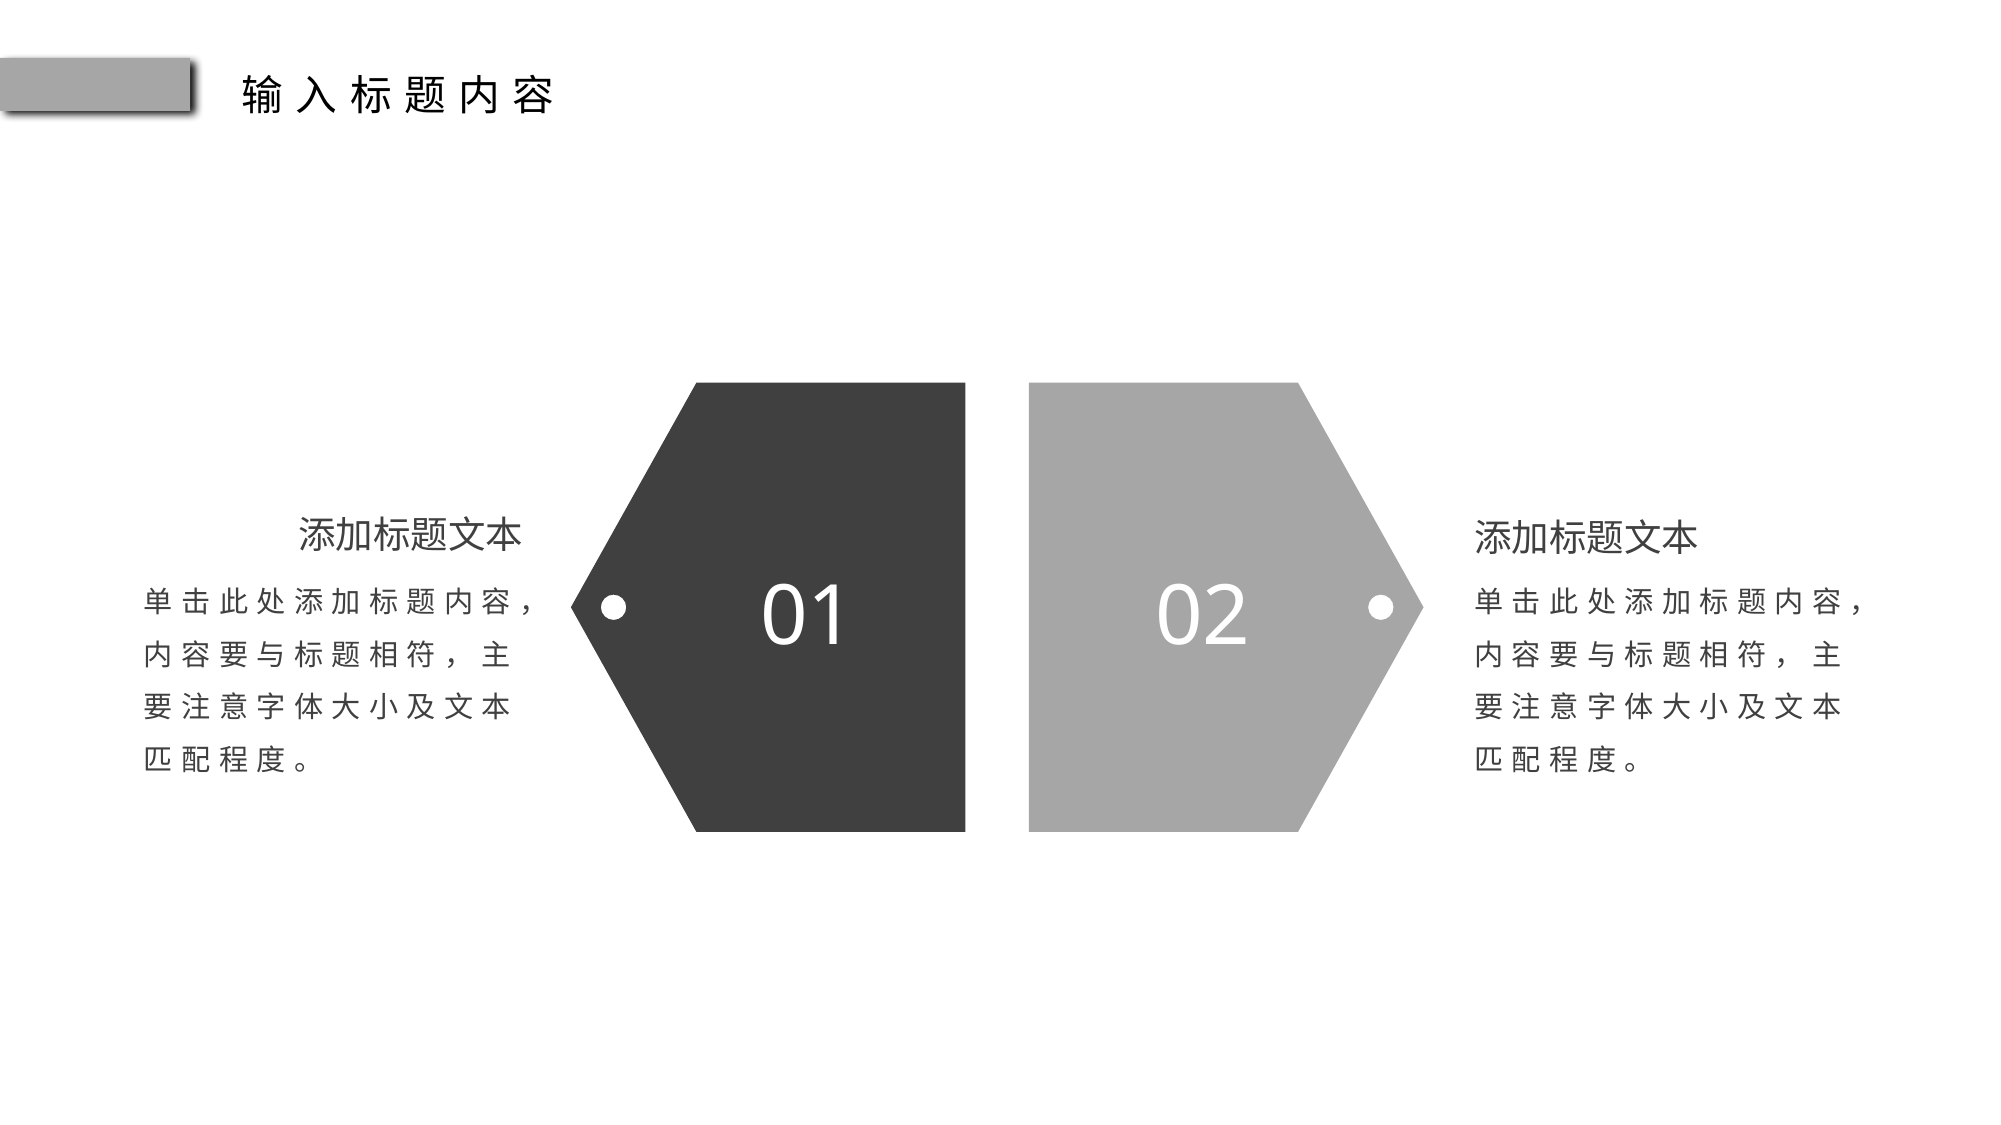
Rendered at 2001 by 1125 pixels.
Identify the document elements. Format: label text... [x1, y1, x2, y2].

text_box [1027, 381, 1425, 834]
text_box 02 [1140, 553, 1317, 669]
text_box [129, 481, 541, 782]
text_box 01 [745, 553, 923, 669]
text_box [1459, 484, 1867, 782]
text_box [569, 381, 967, 834]
